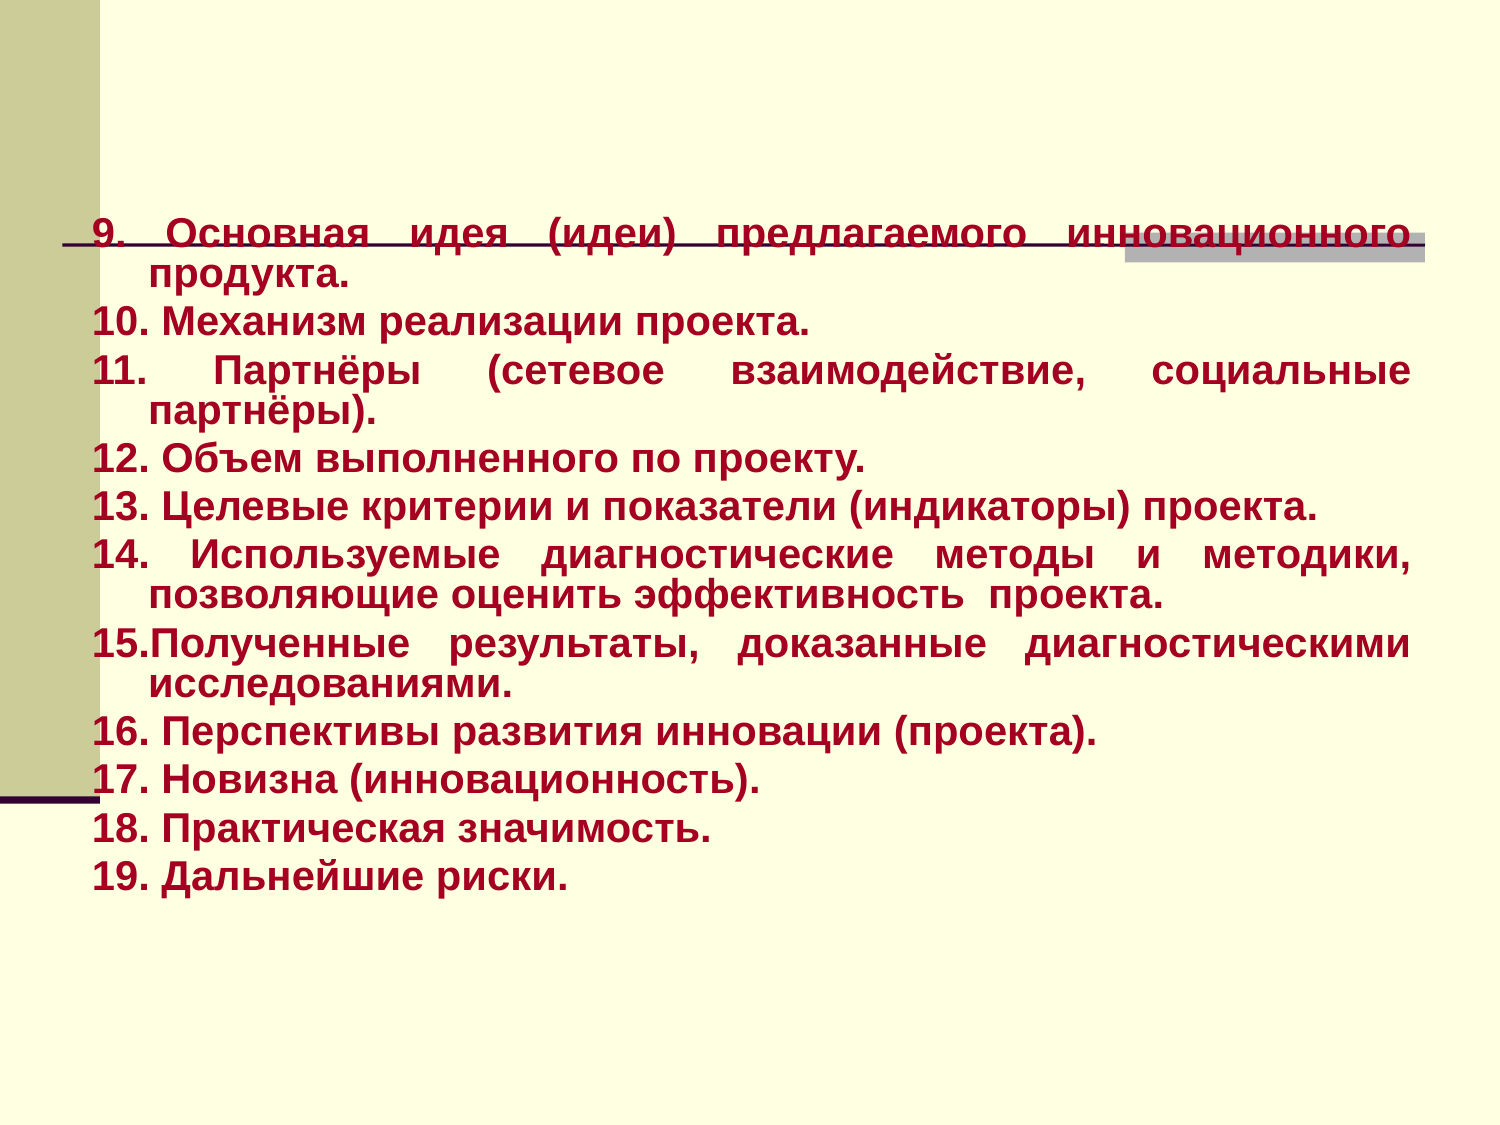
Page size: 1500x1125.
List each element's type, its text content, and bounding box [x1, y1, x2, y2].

list 9. Основная идея (идеи) предлагаемого инновационного продукта. 10. Механизм реализации проекта. 11. Партнёры (сетевое взаимодействие, социальные партнёры). 12. Объем выполненного по проекту. 13. Целевые критерии и показатели (индикаторы) проекта. 14. Используемые диагностические методы и методики, позволяющие оценить эффективность проекта. 15.Полученные результаты, доказанные диагностическими исследованиями. 16. Перспективы развития инновации (проекта). 17. Новизна (инновационность). 18. Практическая значимость. 19. Дальнейшие риски. [76, 208, 1427, 1125]
